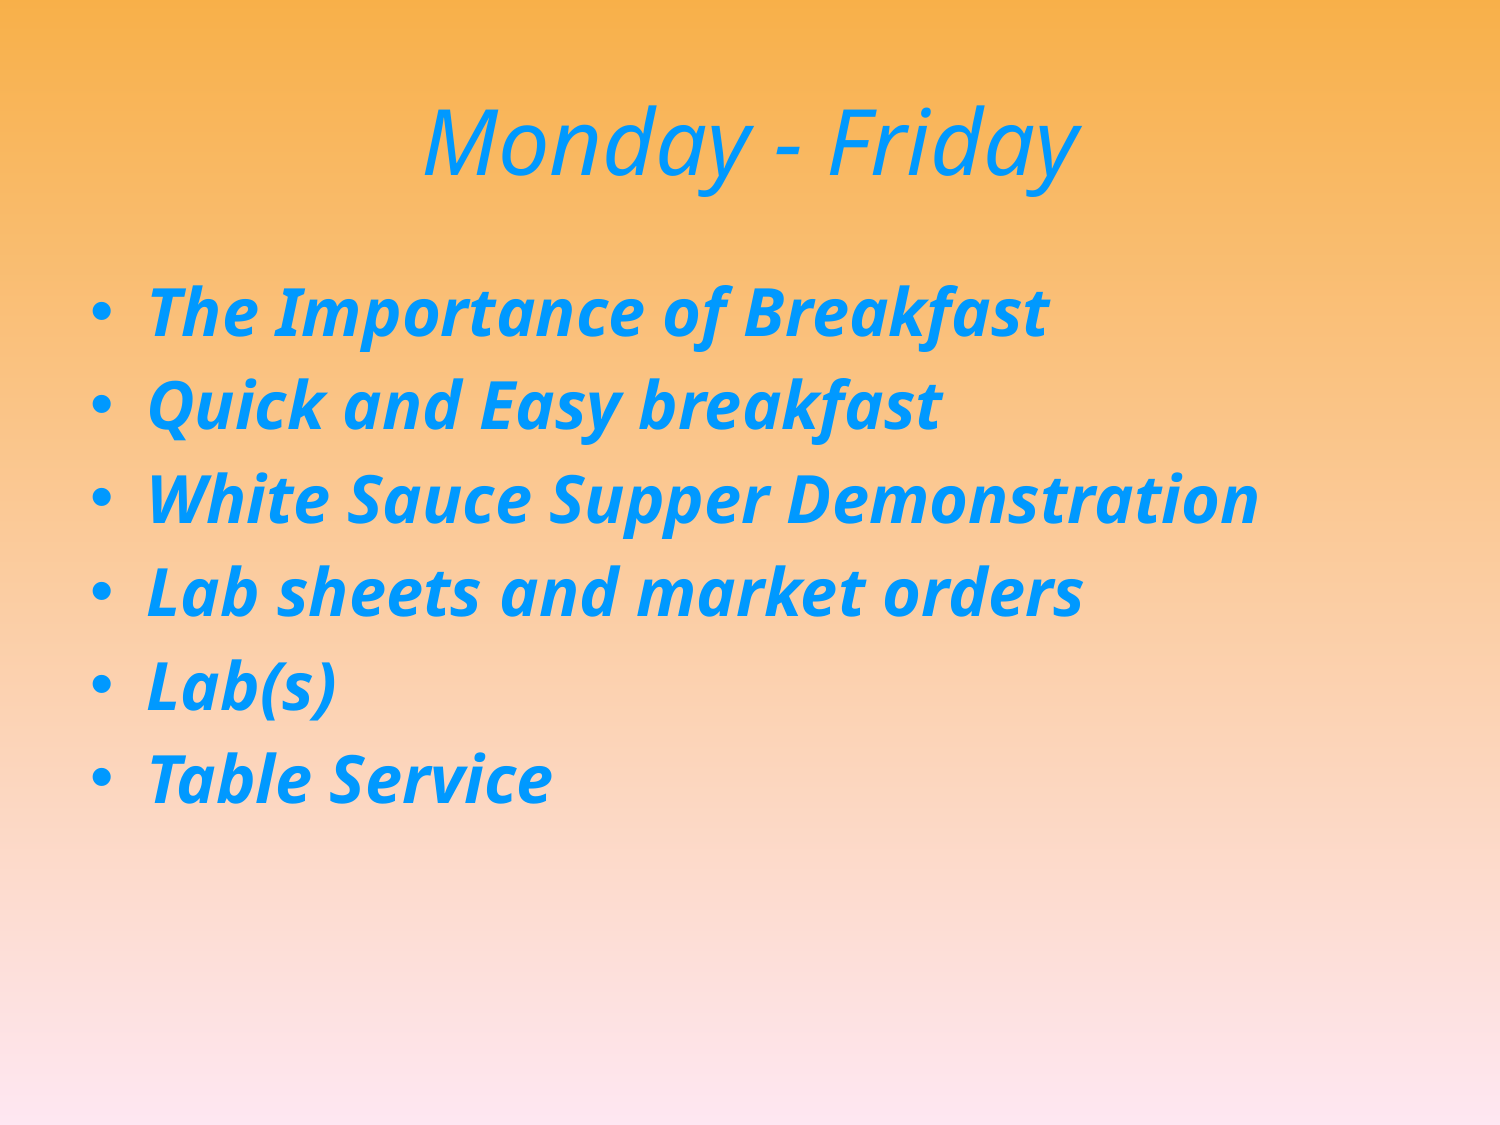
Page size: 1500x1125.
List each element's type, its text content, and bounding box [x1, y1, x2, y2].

list The Importance of Breakfast Quick and Easy breakfast White Sauce Supper Demonstration Lab sheets and market orders Lab(s) Table Service [75, 262, 1425, 1005]
title Monday - Friday [75, 45, 1425, 233]
